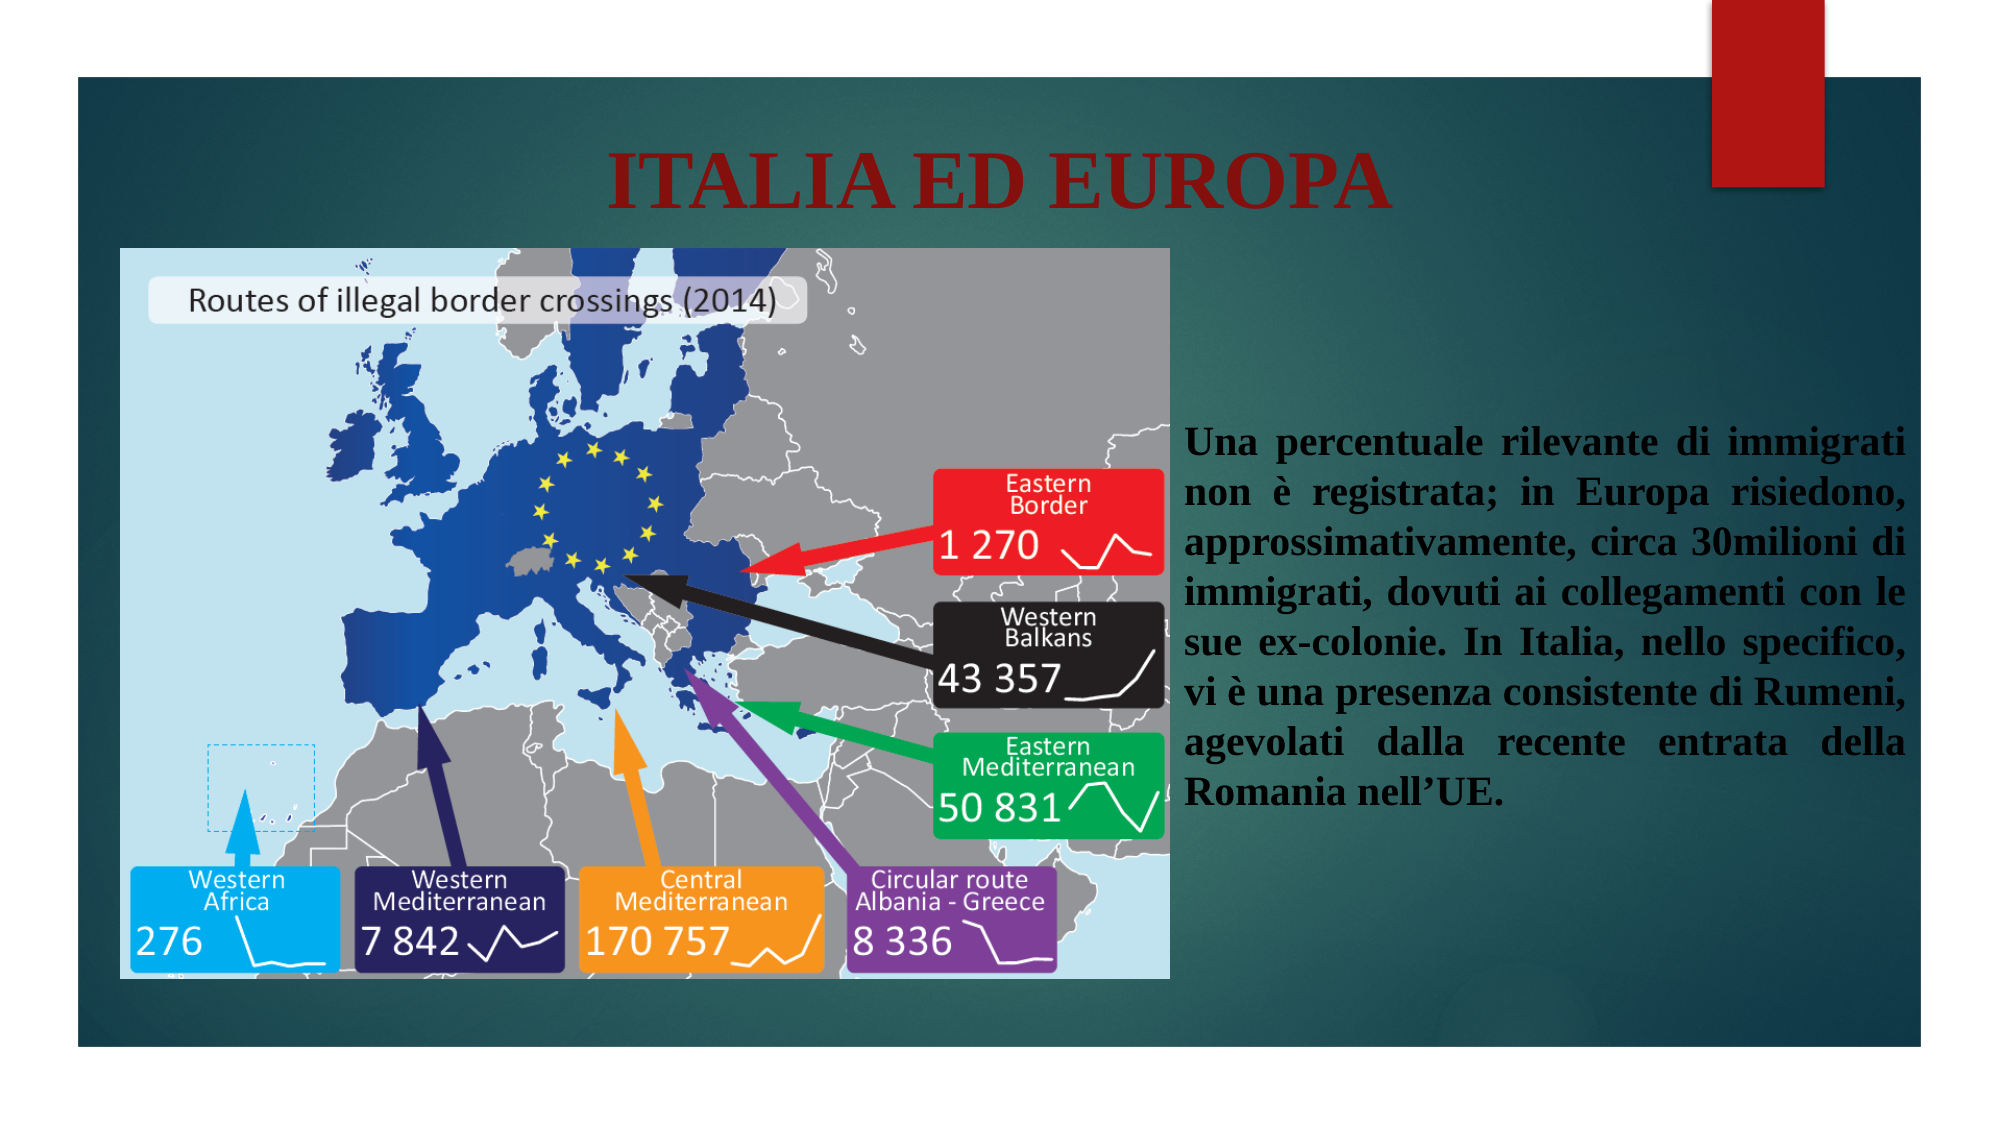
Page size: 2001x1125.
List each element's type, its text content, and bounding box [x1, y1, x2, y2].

text_box Italia ed Europa [0, 118, 2000, 233]
text_box Una percentuale rilevante di immigrati non è registrata; in Europa risiedono, approssimativamente, circa 30milioni di immigrati, dovuti ai collegamenti con le sue ex-colonie. In Italia, nello specifico, vi è una presenza consistente di Rumeni, agevolati dalla recente entrata della Romania nell’UE. [1175, 406, 1922, 822]
picture [120, 248, 1170, 980]
